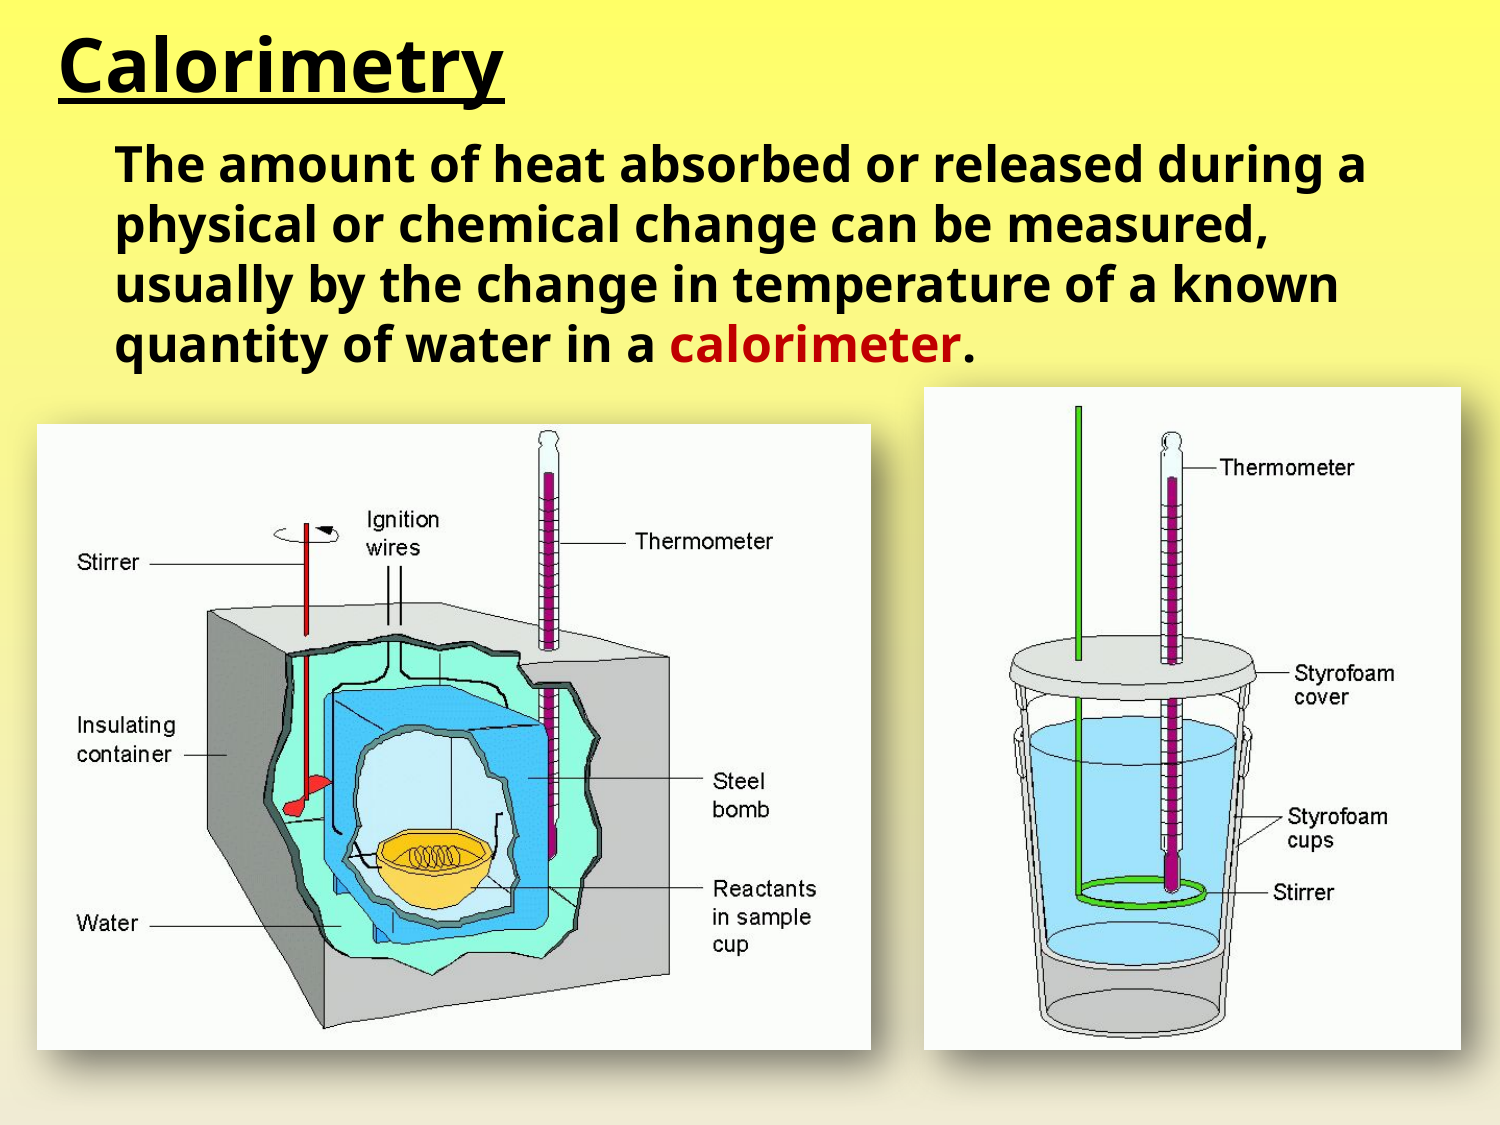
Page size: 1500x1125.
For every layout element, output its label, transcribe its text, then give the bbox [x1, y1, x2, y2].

picture [924, 387, 1461, 1051]
text_box The amount of heat absorbed or released during a physical or chemical change can be measured, usually by the change in temperature of a known quantity of water in a calorimeter. [99, 124, 1388, 380]
title Calorimetry [0, 0, 563, 126]
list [37, 424, 872, 1051]
